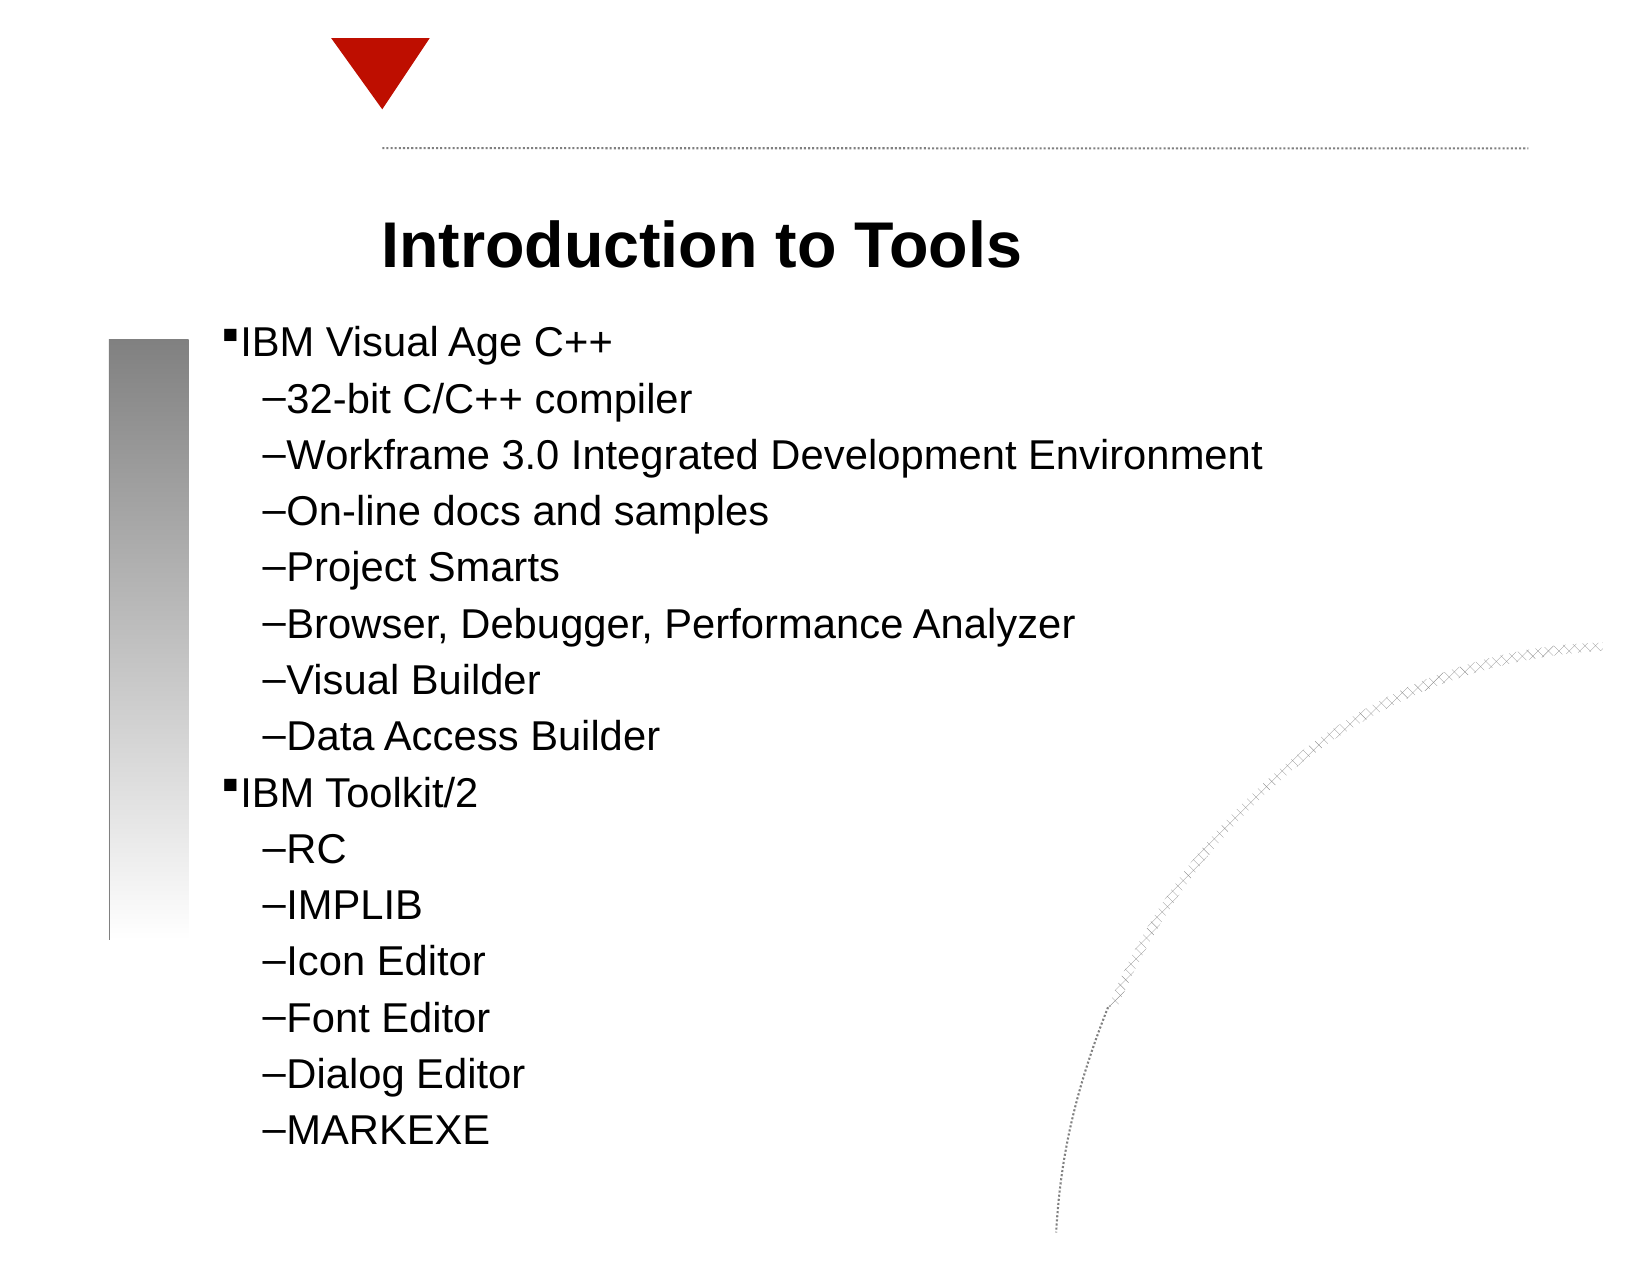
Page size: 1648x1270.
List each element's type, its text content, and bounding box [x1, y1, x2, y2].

text_box IBM Visual Age C++ 32-bit C/C++ compiler Workframe 3.0 Integrated Development Environment On-line docs and samples Project Smarts Browser, Debugger, Performance Analyzer Visual Builder Data Access Builder IBM Toolkit/2 RC IMPLIB Icon Editor Font Editor Dialog Editor MARKEXE [220, 315, 1526, 1154]
text_box Introduction to Tools [381, 202, 1533, 280]
